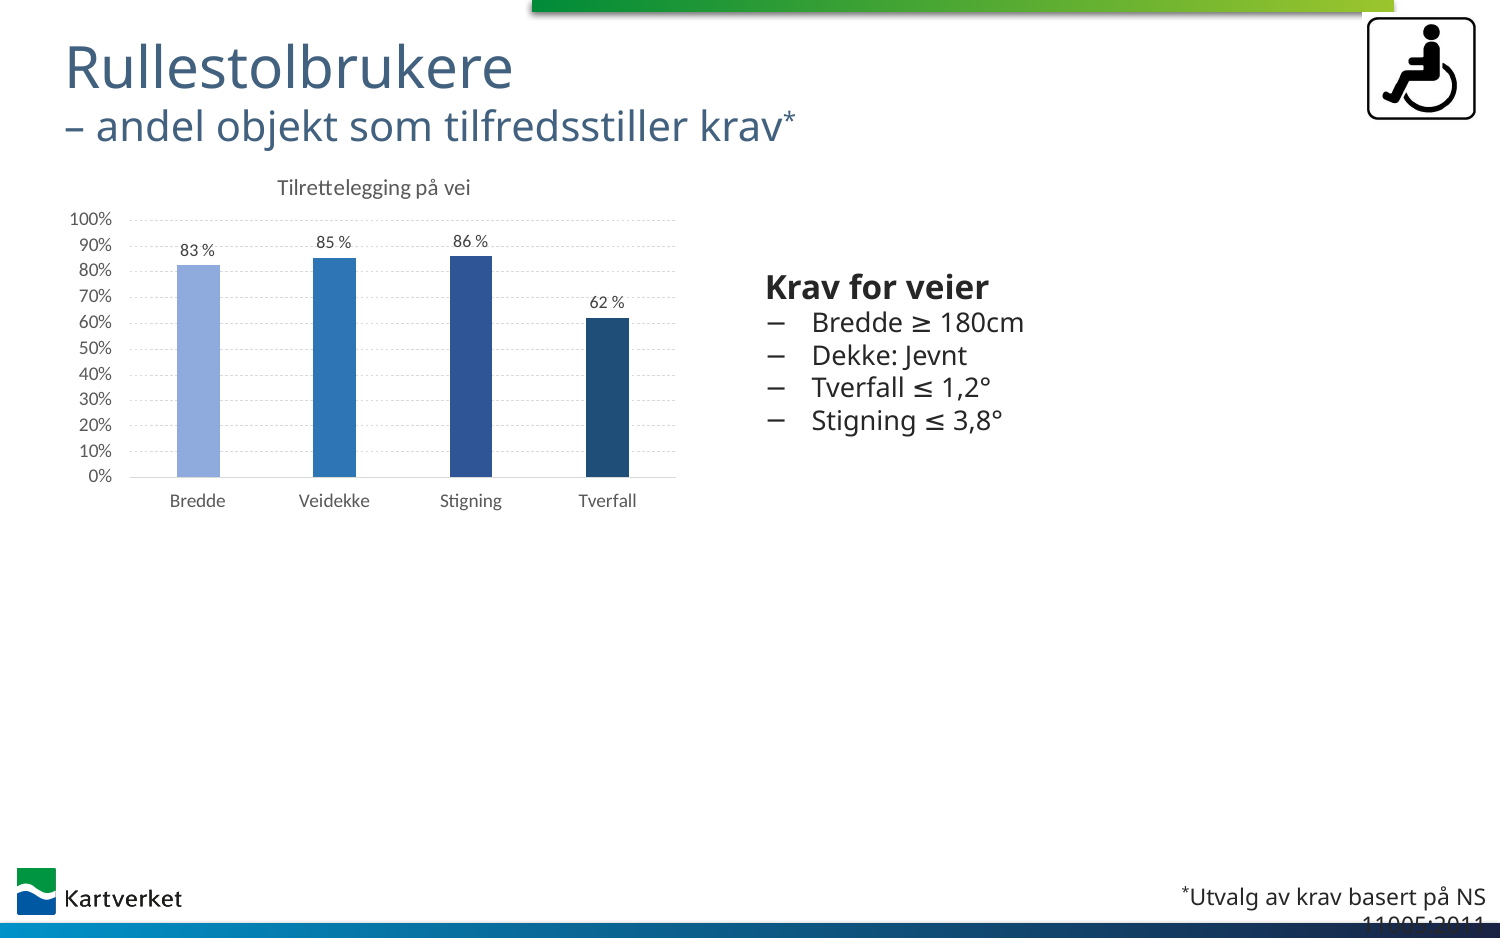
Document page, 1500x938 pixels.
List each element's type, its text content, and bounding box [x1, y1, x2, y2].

picture [1362, 12, 1481, 126]
text_box *Utvalg av krav basert på NS 11005:2011 [1068, 873, 1500, 938]
text_box Krav for veier Bredde ≥ 180cm Dekke: Jevnt Tverfall ≤ 1,2° Stigning ≤ 3,8° [750, 258, 1234, 444]
picture [62, 166, 687, 519]
text_box Rullestolbrukere – andel objekt som tilfredsstiller krav* [49, 25, 1431, 158]
